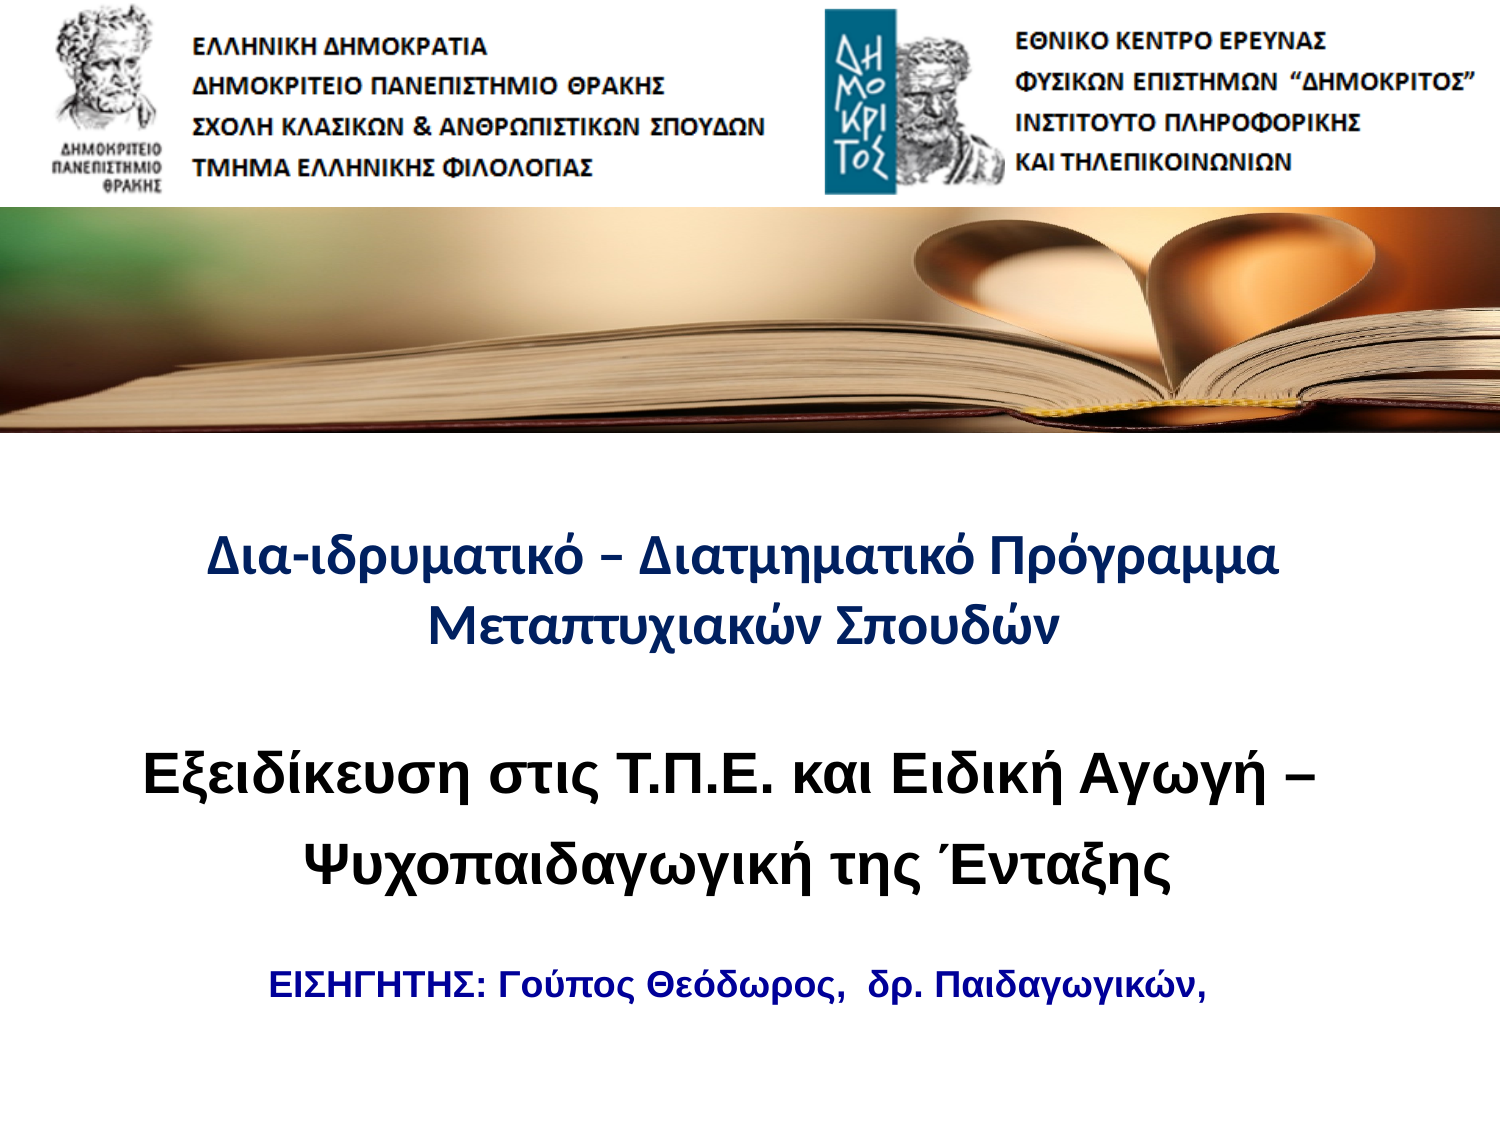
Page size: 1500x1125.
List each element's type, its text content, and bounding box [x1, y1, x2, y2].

text_box Δια-ιδρυματικό – Διατμηματικό Πρόγραμμα Μεταπτυχιακών Σπουδών [145, 490, 1342, 683]
text_box ΕΙΣΗΓΗΤΗΣ: Γούπος Θεόδωρος, δρ. Παιδαγωγικών, [135, 952, 1341, 1057]
picture [29, 0, 770, 196]
picture [0, 207, 1500, 433]
picture [820, 0, 1005, 201]
picture [1009, 18, 1481, 185]
text_box Εξειδίκευση στις Τ.Π.Ε. και Ειδική Αγωγή – Ψυχοπαιδαγωγική της Ένταξης [58, 727, 1418, 944]
